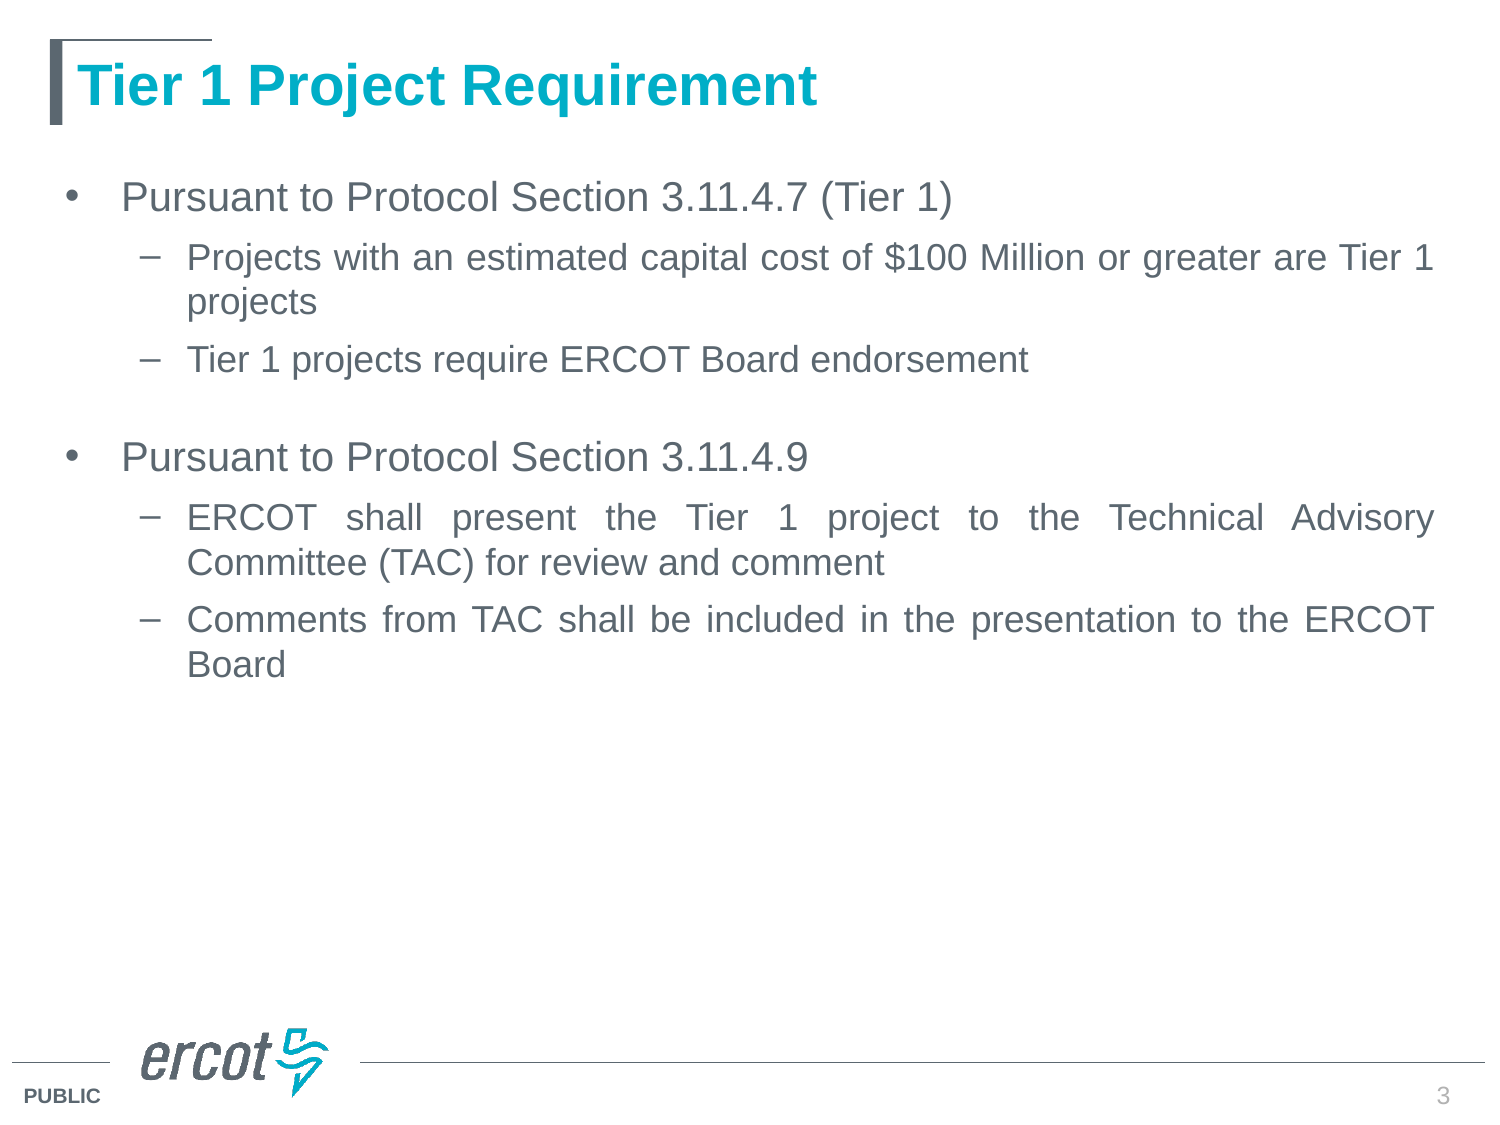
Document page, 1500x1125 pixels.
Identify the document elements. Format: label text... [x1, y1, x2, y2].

title Tier 1 Project Requirement [62, 39, 1450, 125]
list Pursuant to Protocol Section 3.11.4.7 (Tier 1) Projects with an estimated capital cost of $100 Million or greater are Tier 1 projects Tier 1 projects require ERCOT Board endorsement Pursuant to Protocol Section 3.11.4.9 ERCOT shall present the Tier 1 project to the Technical Advisory Committee (TAC) for review and comment Comments from TAC shall be included in the presentation to the ERCOT Board [50, 162, 1450, 1025]
slide_number 3 [1400, 1076, 1488, 1113]
picture [137, 1025, 332, 1100]
